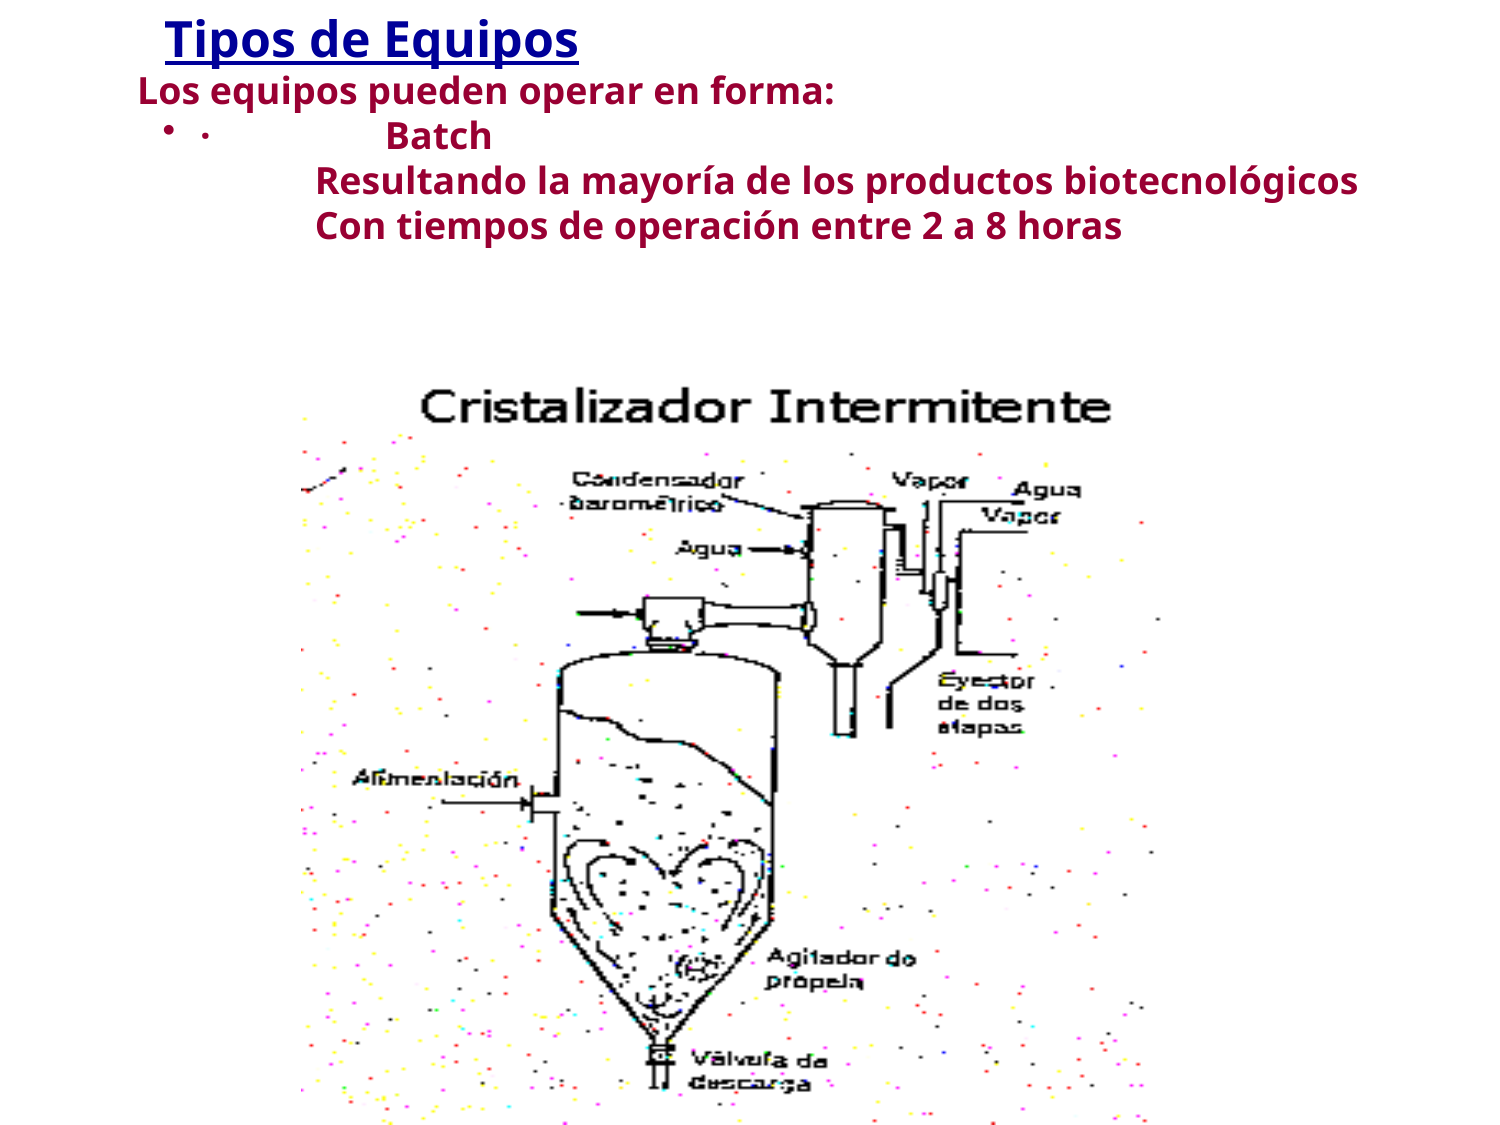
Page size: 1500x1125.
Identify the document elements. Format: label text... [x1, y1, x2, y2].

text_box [300, 362, 1164, 1125]
text_box Tipos de Equipos Los equipos pueden operar en forma: · Batch Resultando la mayoría de los productos biotecnológicos Con tiempos de operación entre 2 a 8 horas [0, 0, 1400, 315]
